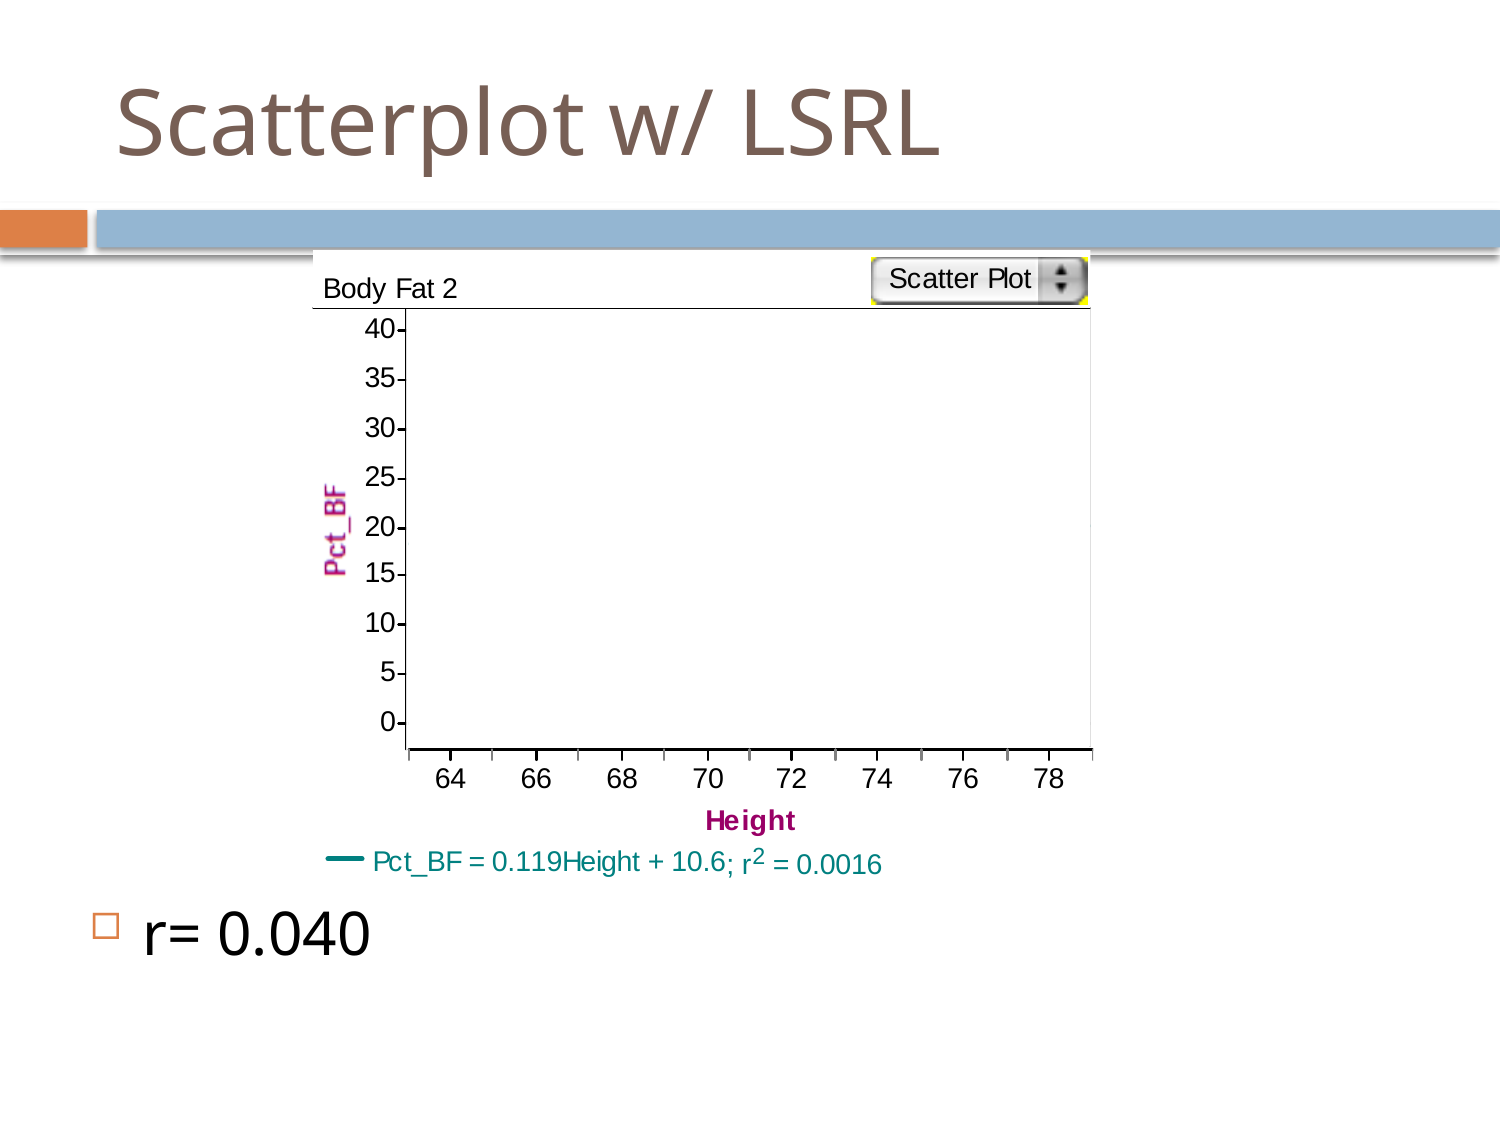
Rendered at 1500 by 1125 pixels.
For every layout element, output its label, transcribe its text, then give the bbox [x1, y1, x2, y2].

list r= 0.040 [75, 887, 1425, 1005]
picture [312, 249, 1094, 888]
title Scatterplot w/ LSRL [100, 37, 1438, 200]
